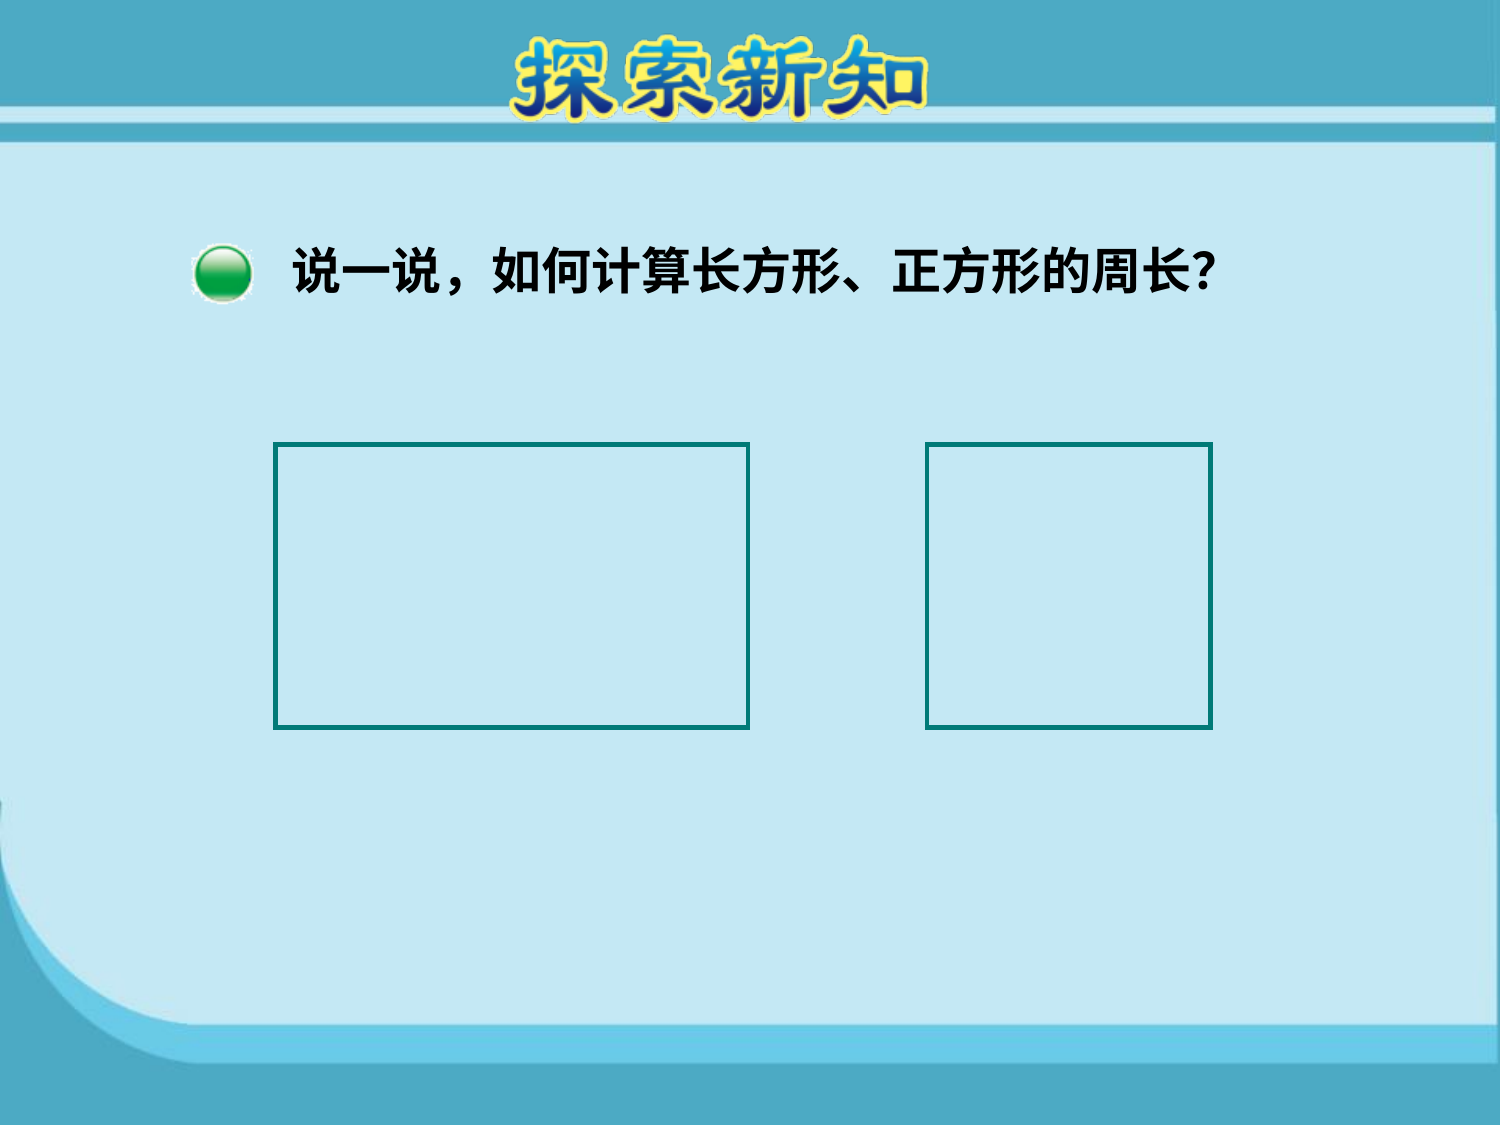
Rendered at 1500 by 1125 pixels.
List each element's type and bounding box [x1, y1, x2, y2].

text_box [275, 444, 749, 728]
text_box [190, 231, 1286, 311]
text_box [927, 444, 1211, 728]
picture [0, 0, 1500, 1125]
